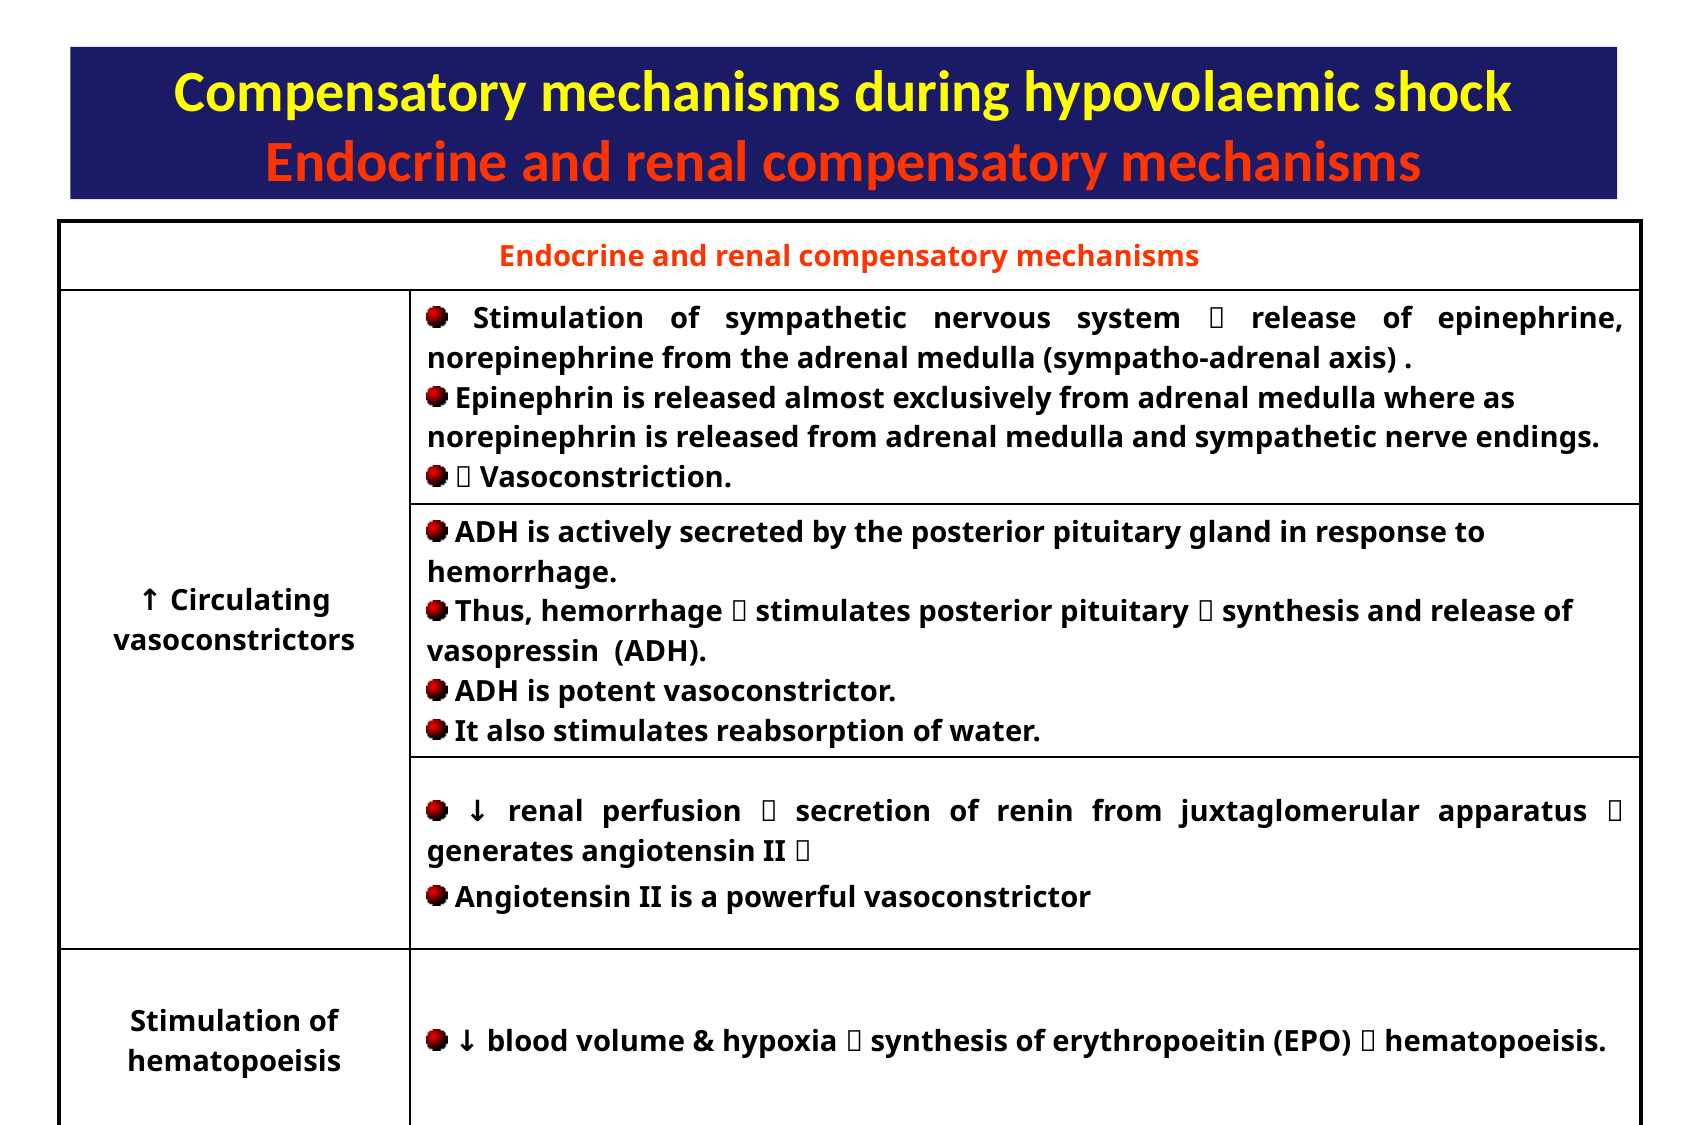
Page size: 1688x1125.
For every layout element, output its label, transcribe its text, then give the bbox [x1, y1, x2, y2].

picture [426, 719, 448, 740]
table_cell Stimulation of sympathetic nervous system  release of epinephrine, norepinephrine from the adrenal medulla (sympatho-adrenal axis) . Epinephrin is released almost exclusively from adrenal medulla where as norepinephrin is released from adrenal medulla and sympathetic nerve endings.  Vasoconstriction. [411, 291, 1639, 503]
table_cell ↓ blood volume & hypoxia  synthesis of erythropoeitin (EPO)  hematopoeisis. [411, 950, 1639, 1125]
table_header Endocrine and renal compensatory mechanisms [61, 223, 1639, 289]
text_box Compensatory mechanisms during hypovolaemic shock Endocrine and renal compensatory mechanisms [70, 46, 1618, 200]
picture [426, 306, 448, 328]
picture [426, 885, 448, 906]
table_cell ↓ renal perfusion  secretion of renin from juxtaglomerular apparatus  generates angiotensin II  Angiotensin II is a powerful vasoconstrictor [411, 758, 1639, 948]
table_cell ADH is actively secreted by the posterior pituitary gland in response to hemorrhage. Thus, hemorrhage  stimulates posterior pituitary  synthesis and release of vasopressin (ADH). ADH is potent vasoconstrictor. It also stimulates reabsorption of water. [411, 505, 1639, 756]
picture [426, 465, 448, 487]
picture [426, 800, 448, 821]
table_cell Stimulation of hematopoeisis [61, 950, 409, 1125]
picture [426, 679, 448, 701]
picture [426, 520, 448, 542]
picture [426, 600, 448, 621]
picture [426, 386, 448, 407]
table_cell ↑ Circulating vasoconstrictors [61, 291, 409, 948]
picture [426, 1029, 448, 1051]
